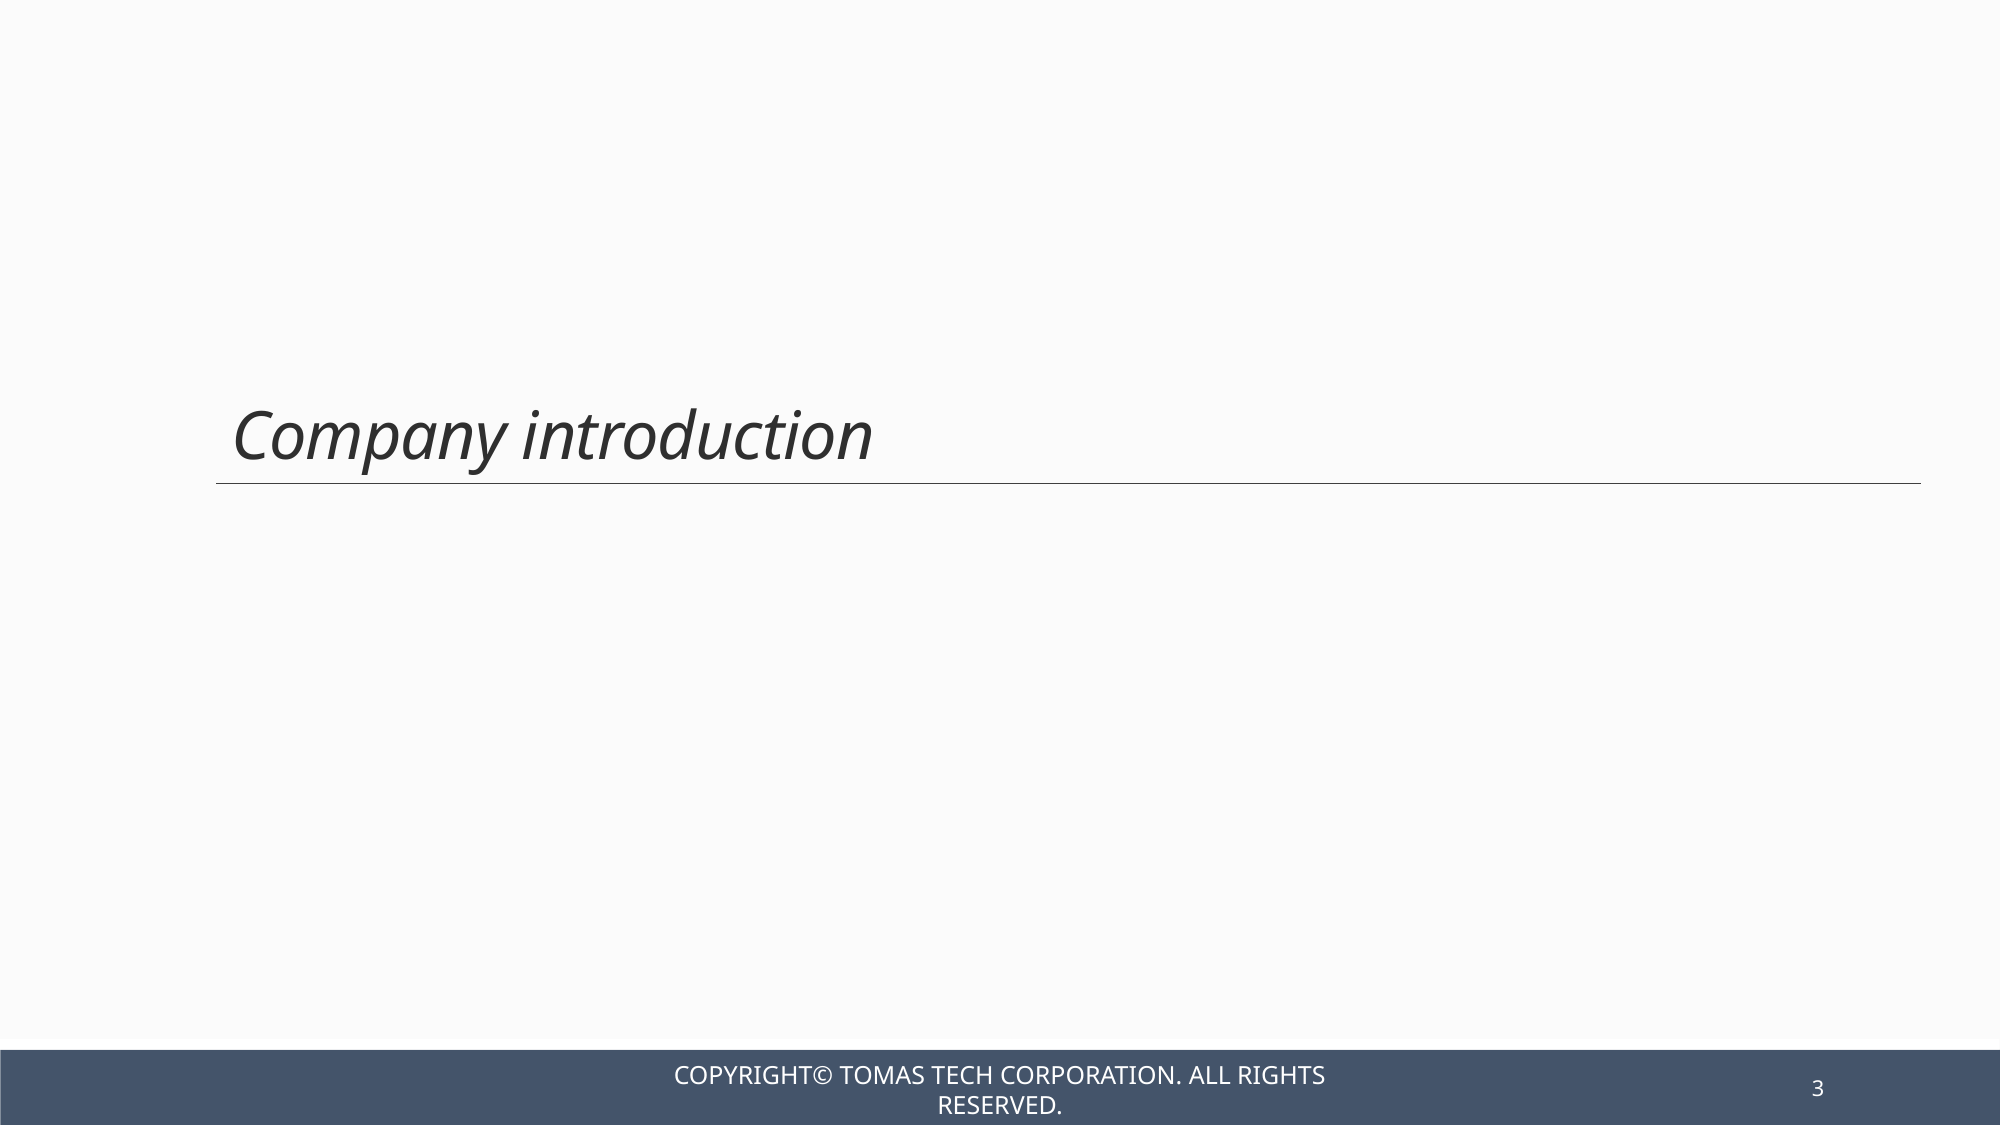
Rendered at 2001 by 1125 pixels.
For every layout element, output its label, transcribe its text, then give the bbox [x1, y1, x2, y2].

text_box Company introduction [216, 371, 1922, 482]
slide_number 3 [1624, 1059, 1840, 1120]
footer Copyright© TOMAS TECH CORPORATION. All rights reserved. [604, 1059, 1396, 1120]
